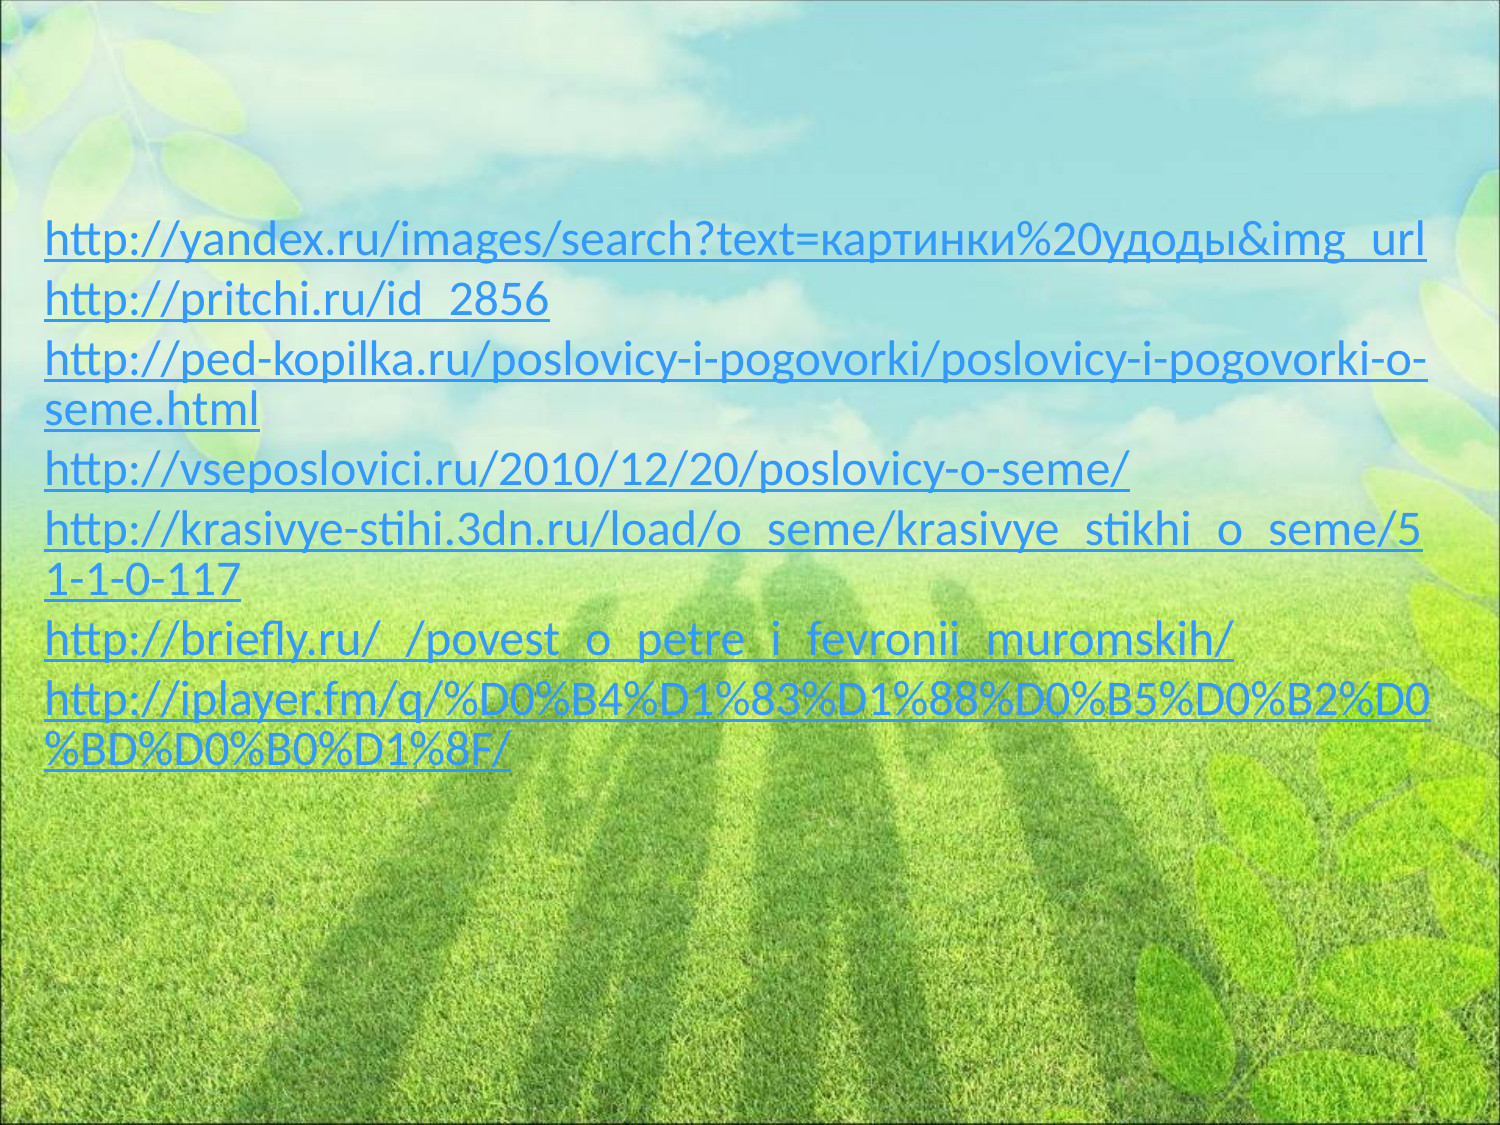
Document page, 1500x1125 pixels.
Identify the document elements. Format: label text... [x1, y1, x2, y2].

text_box http://yandex.ru/images/search?text=картинки%20удоды&img_url http://pritchi.ru/id_2856 http://ped-kopilka.ru/poslovicy-i-pogovorki/poslovicy-i-pogovorki-o-seme.html http://vseposlovici.ru/2010/12/20/poslovicy-o-seme/ http://krasivye-stihi.3dn.ru/load/o_seme/krasivye_stikhi_o_seme/51-1-0-117 http://briefly.ru/_/povest_o_petre_i_fevronii_muromskih/ http://iplayer.fm/q/%D0%B4%D1%83%D1%88%D0%B5%D0%B2%D0%BD%D0%B0%D1%8F/ [29, 198, 1459, 1108]
picture [0, 0, 1500, 1125]
